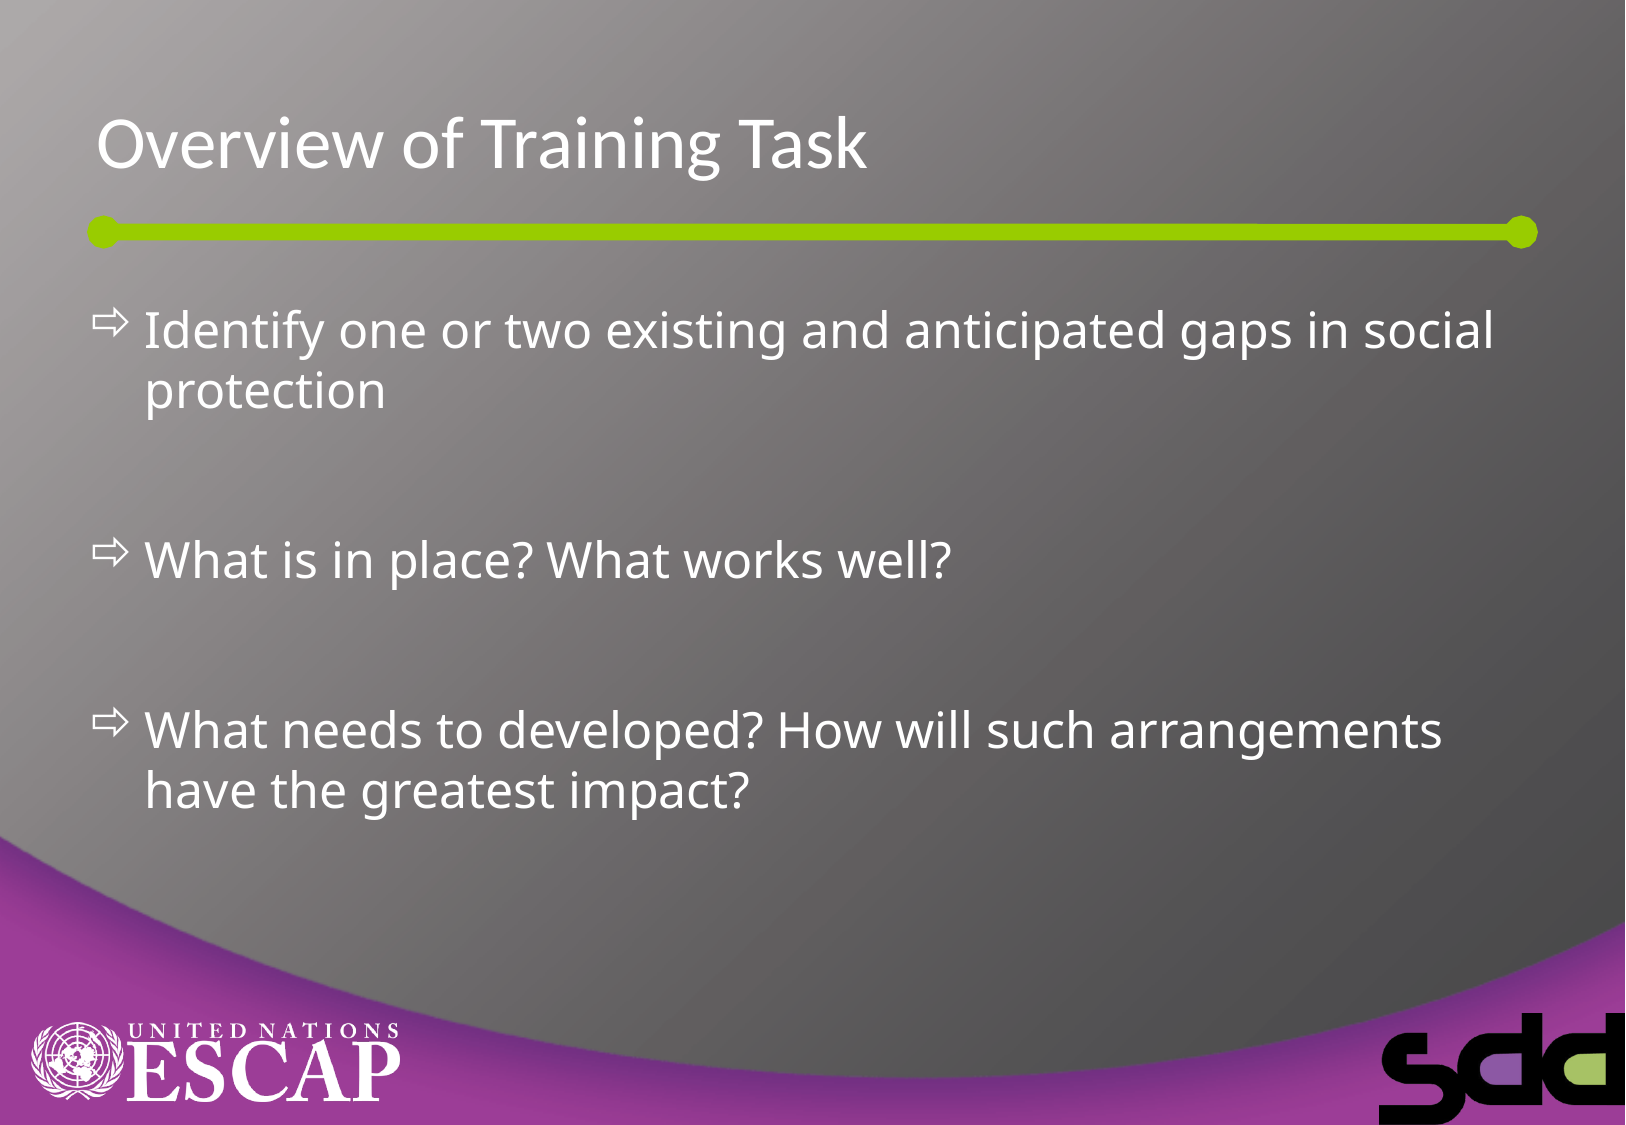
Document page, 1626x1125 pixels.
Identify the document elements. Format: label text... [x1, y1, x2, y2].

title Overview of Training Task [80, 44, 1546, 233]
picture [0, 0, 1625, 1125]
list Identify one or two existing and anticipated gaps in social protection What is in place? What works well? What needs to developed? How will such arrangements have the greatest impact? [73, 290, 1537, 994]
